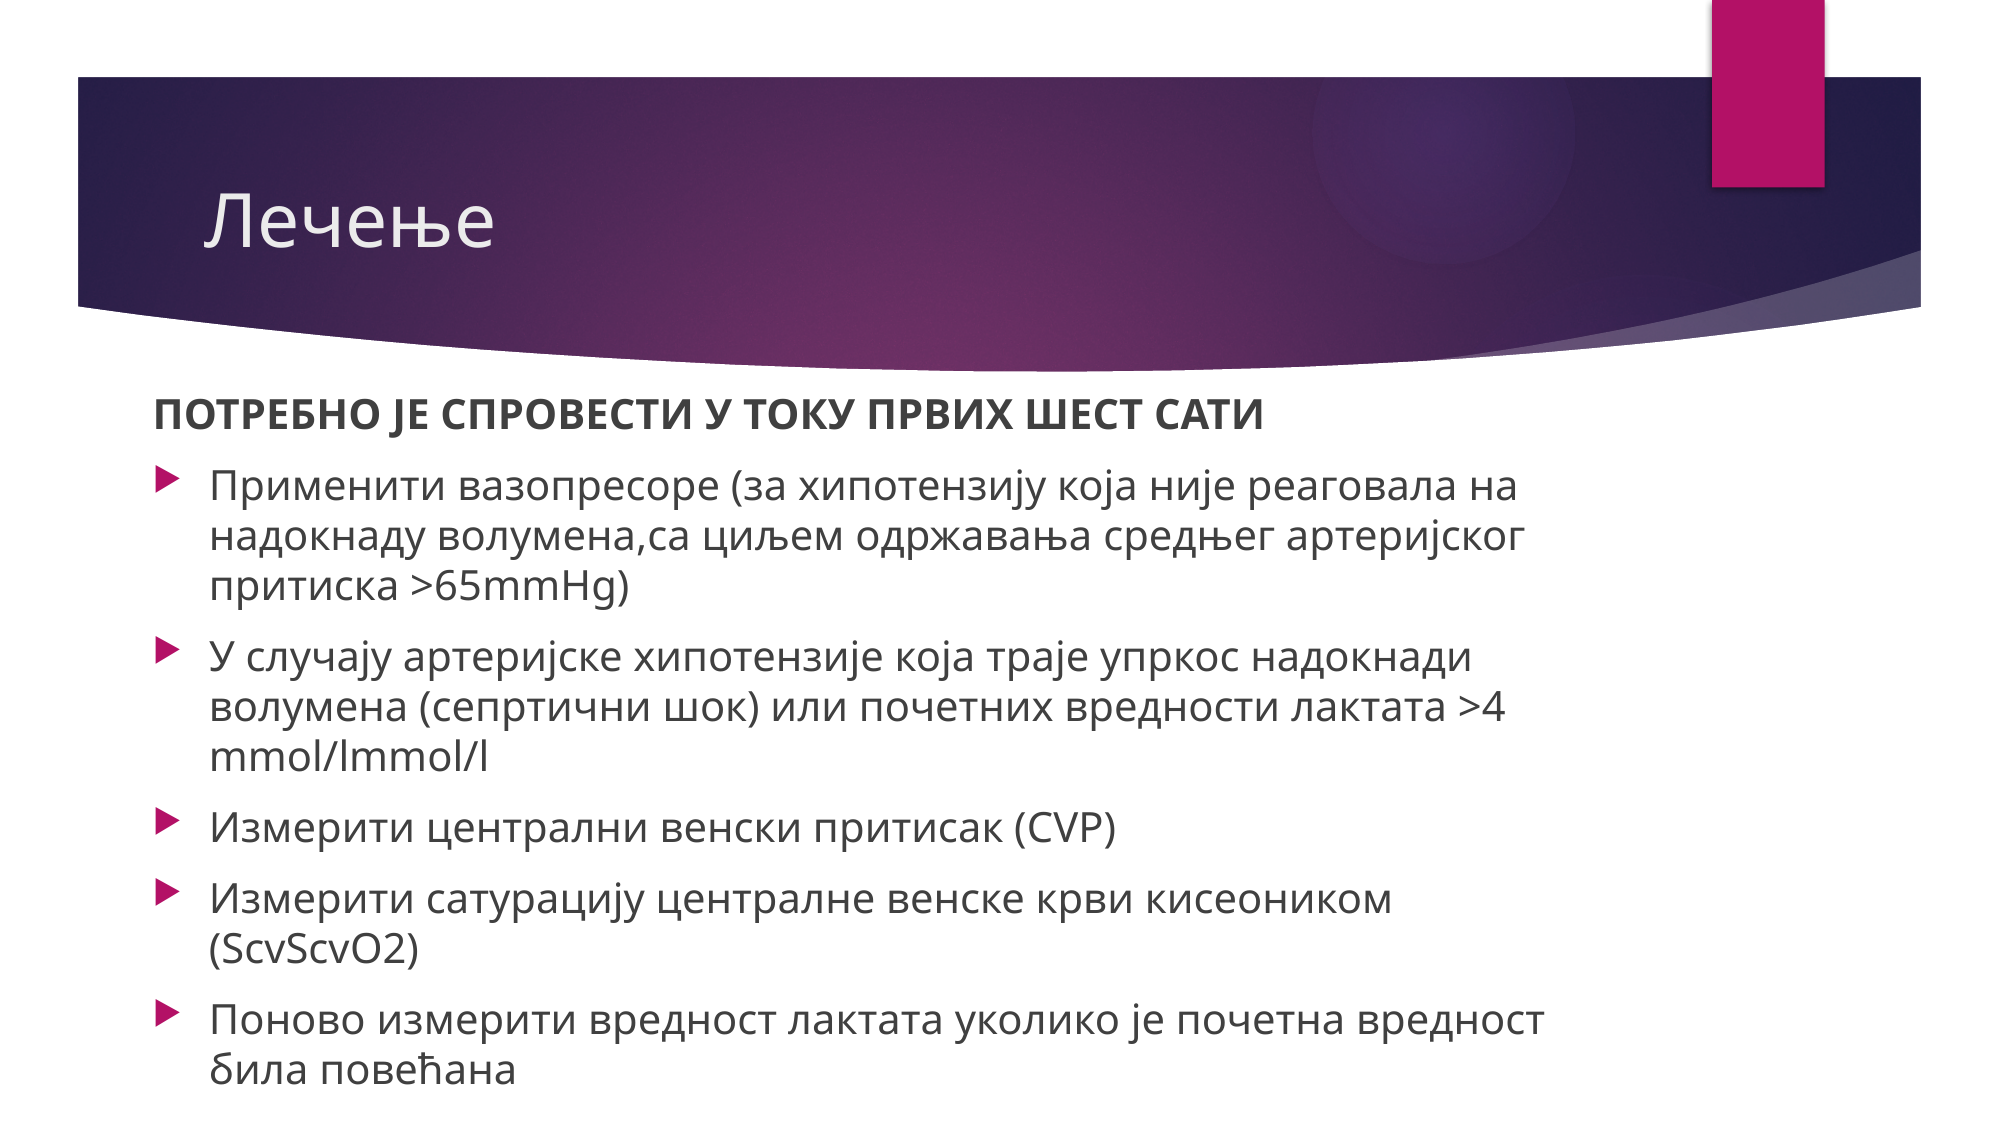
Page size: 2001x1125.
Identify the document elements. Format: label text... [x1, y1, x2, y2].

list ПОТРЕБНО ЈЕ СПРОВЕСТИ У ТОКУ ПРВИХ ШЕСТ САТИ Применити вазопресоре (за хипотензију која није реаговала на надокнаду волумена,са циљем одржавања средњег артеријског притиска >65mmHg) У случају артеријске хипотензије која траје упркос надокнади волумена (сепртични шок) или почетних вредности лактата >4 mmol/lmmol/l Измерити централни венски притисак (CVP) Измерити сатурацију централне венске крви кисеоником (ScvScvО2) Поново измерити вредност лактата уколико је почетна вредност била повећана [137, 380, 1586, 941]
title Лечење [189, 159, 1627, 276]
